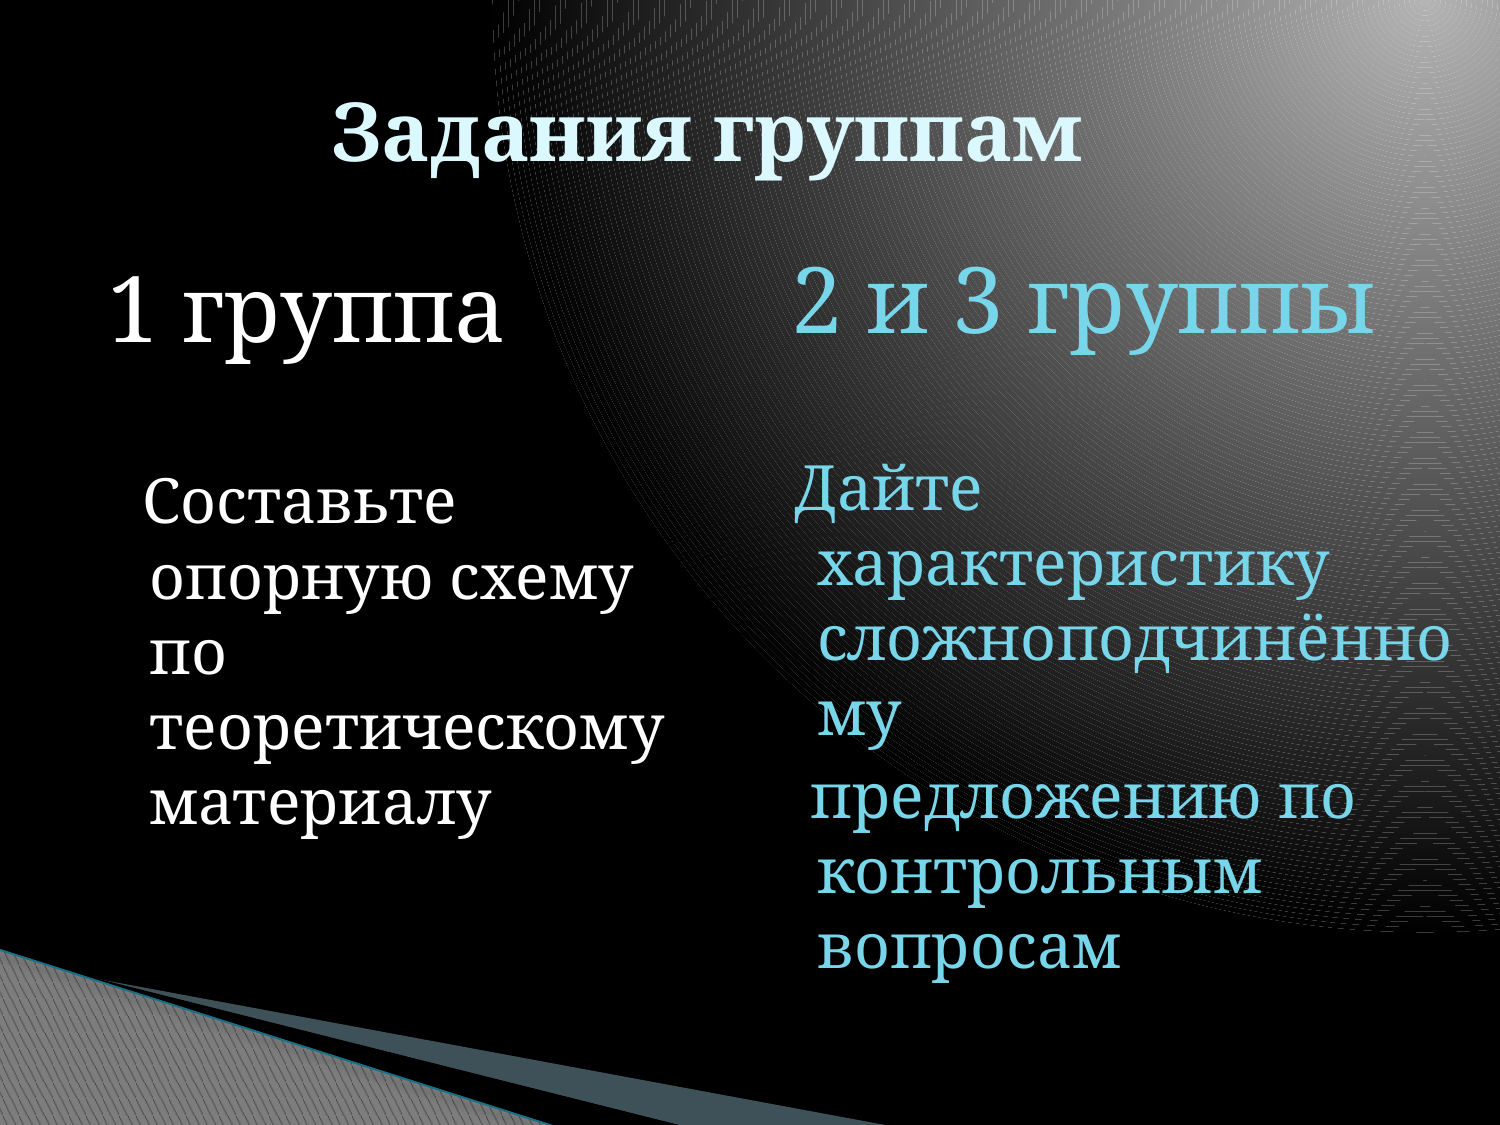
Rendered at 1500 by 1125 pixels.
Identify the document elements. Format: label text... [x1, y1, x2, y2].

picture [0, 952, 543, 1125]
list 2 и 3 группы Дайте характеристику сложноподчинённому предложению по контрольным вопросам [714, 234, 1477, 844]
title Задания группам [316, 35, 1179, 223]
list 1 группа Составьте опорную схему по теоретическому материалу [75, 243, 738, 986]
